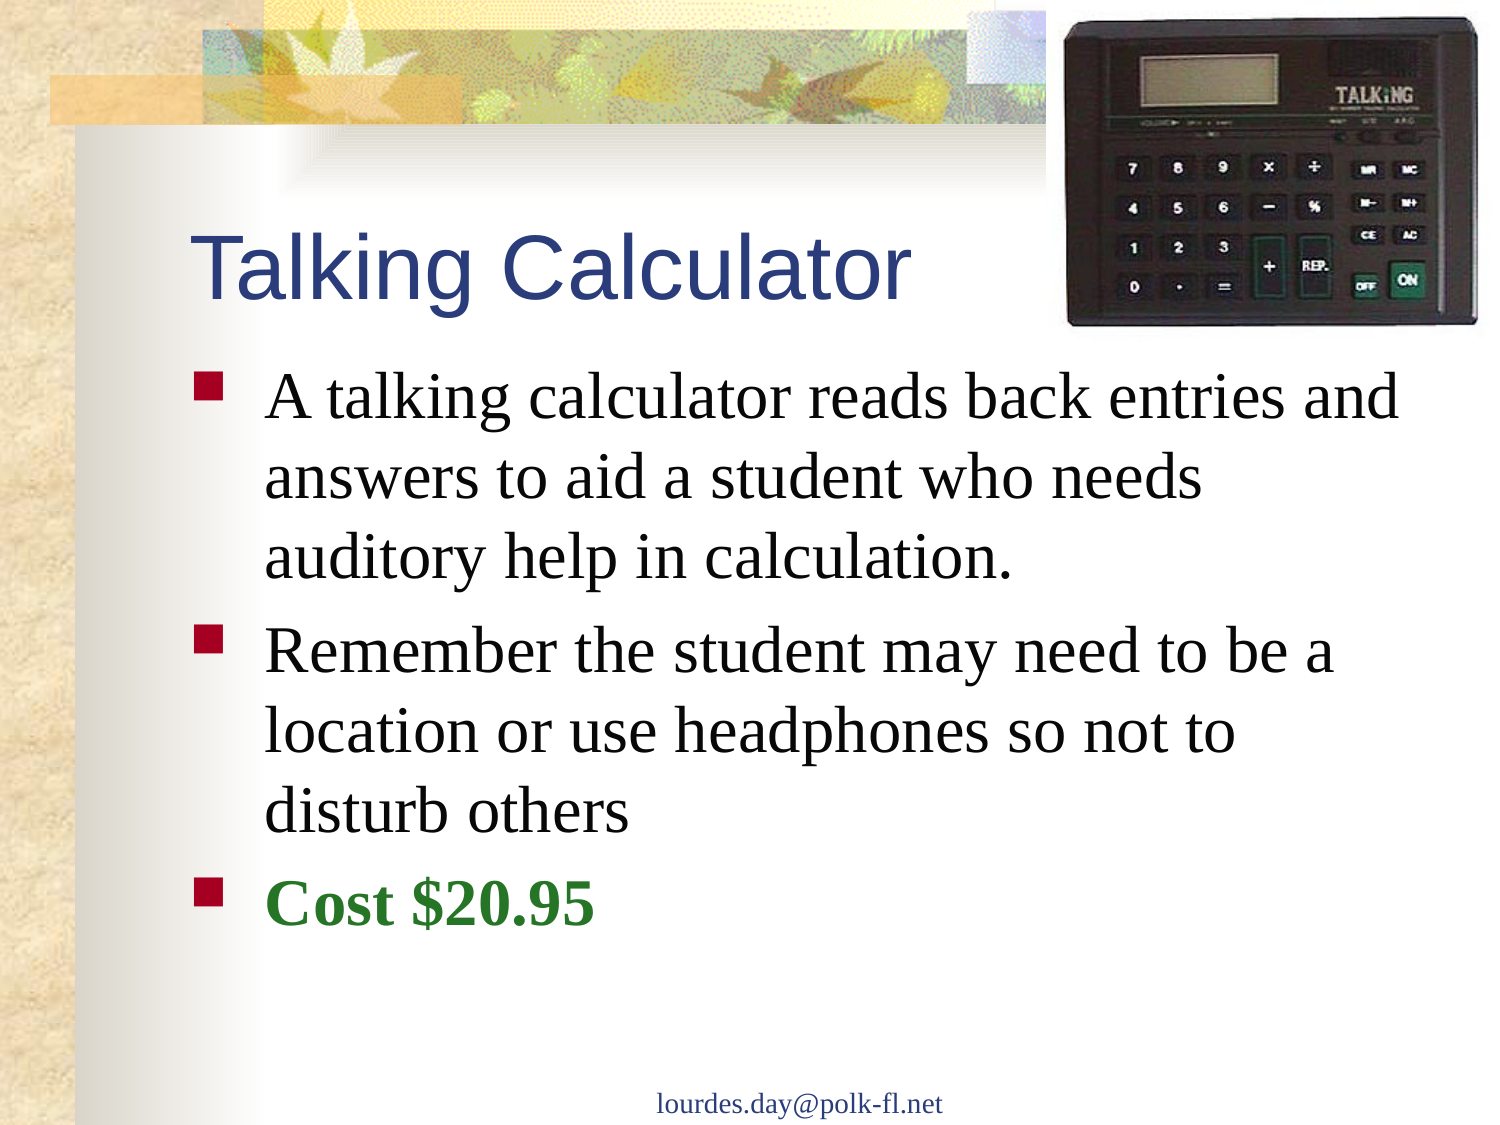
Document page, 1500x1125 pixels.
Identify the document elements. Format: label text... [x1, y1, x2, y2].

list A talking calculator reads back entries and answers to aid a student who needs auditory help in calculation. Remember the student may need to be a location or use headphones so not to disturb others Cost $20.95 [174, 344, 1451, 1020]
footer lourdes.day@polk-fl.net [562, 1051, 1038, 1125]
picture [0, 0, 1500, 1125]
title Talking Calculator [174, 137, 1041, 326]
